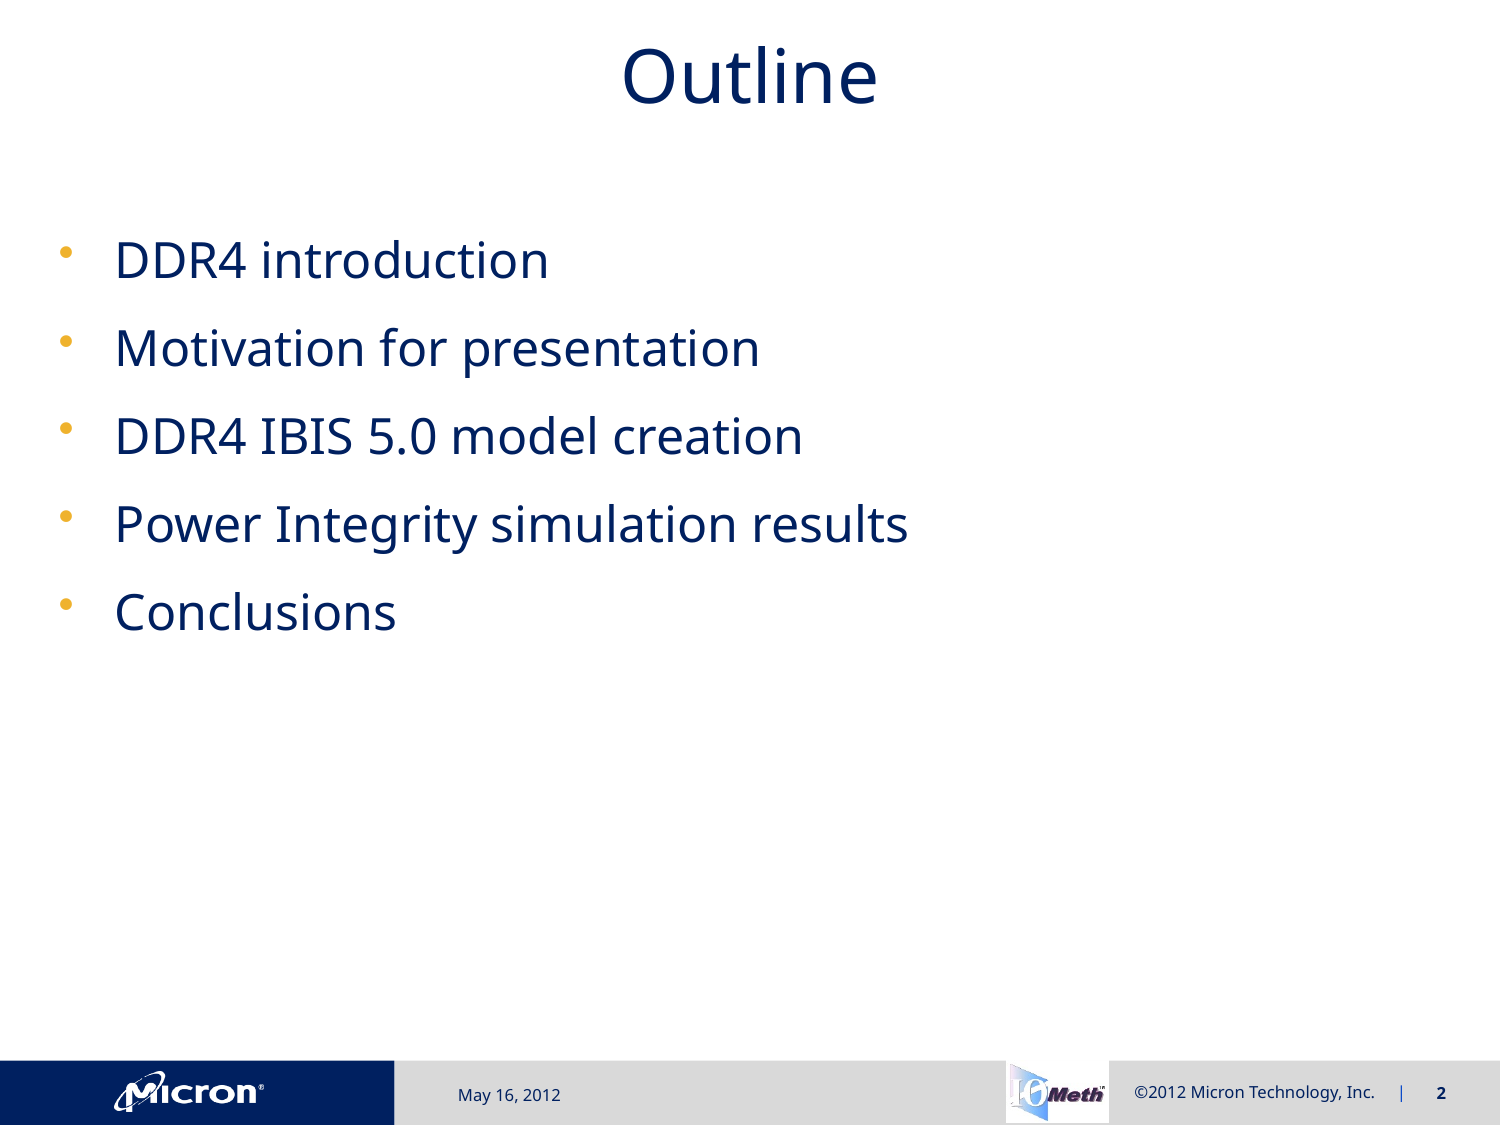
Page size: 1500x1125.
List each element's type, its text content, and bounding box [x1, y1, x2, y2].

picture [114, 1071, 264, 1112]
picture [1006, 1060, 1109, 1123]
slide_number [442, 1065, 750, 1125]
list DDR4 introduction Motivation for presentation DDR4 IBIS 5.0 model creation Power Integrity simulation results Conclusions [43, 202, 1428, 997]
title Outline [0, 0, 1500, 147]
